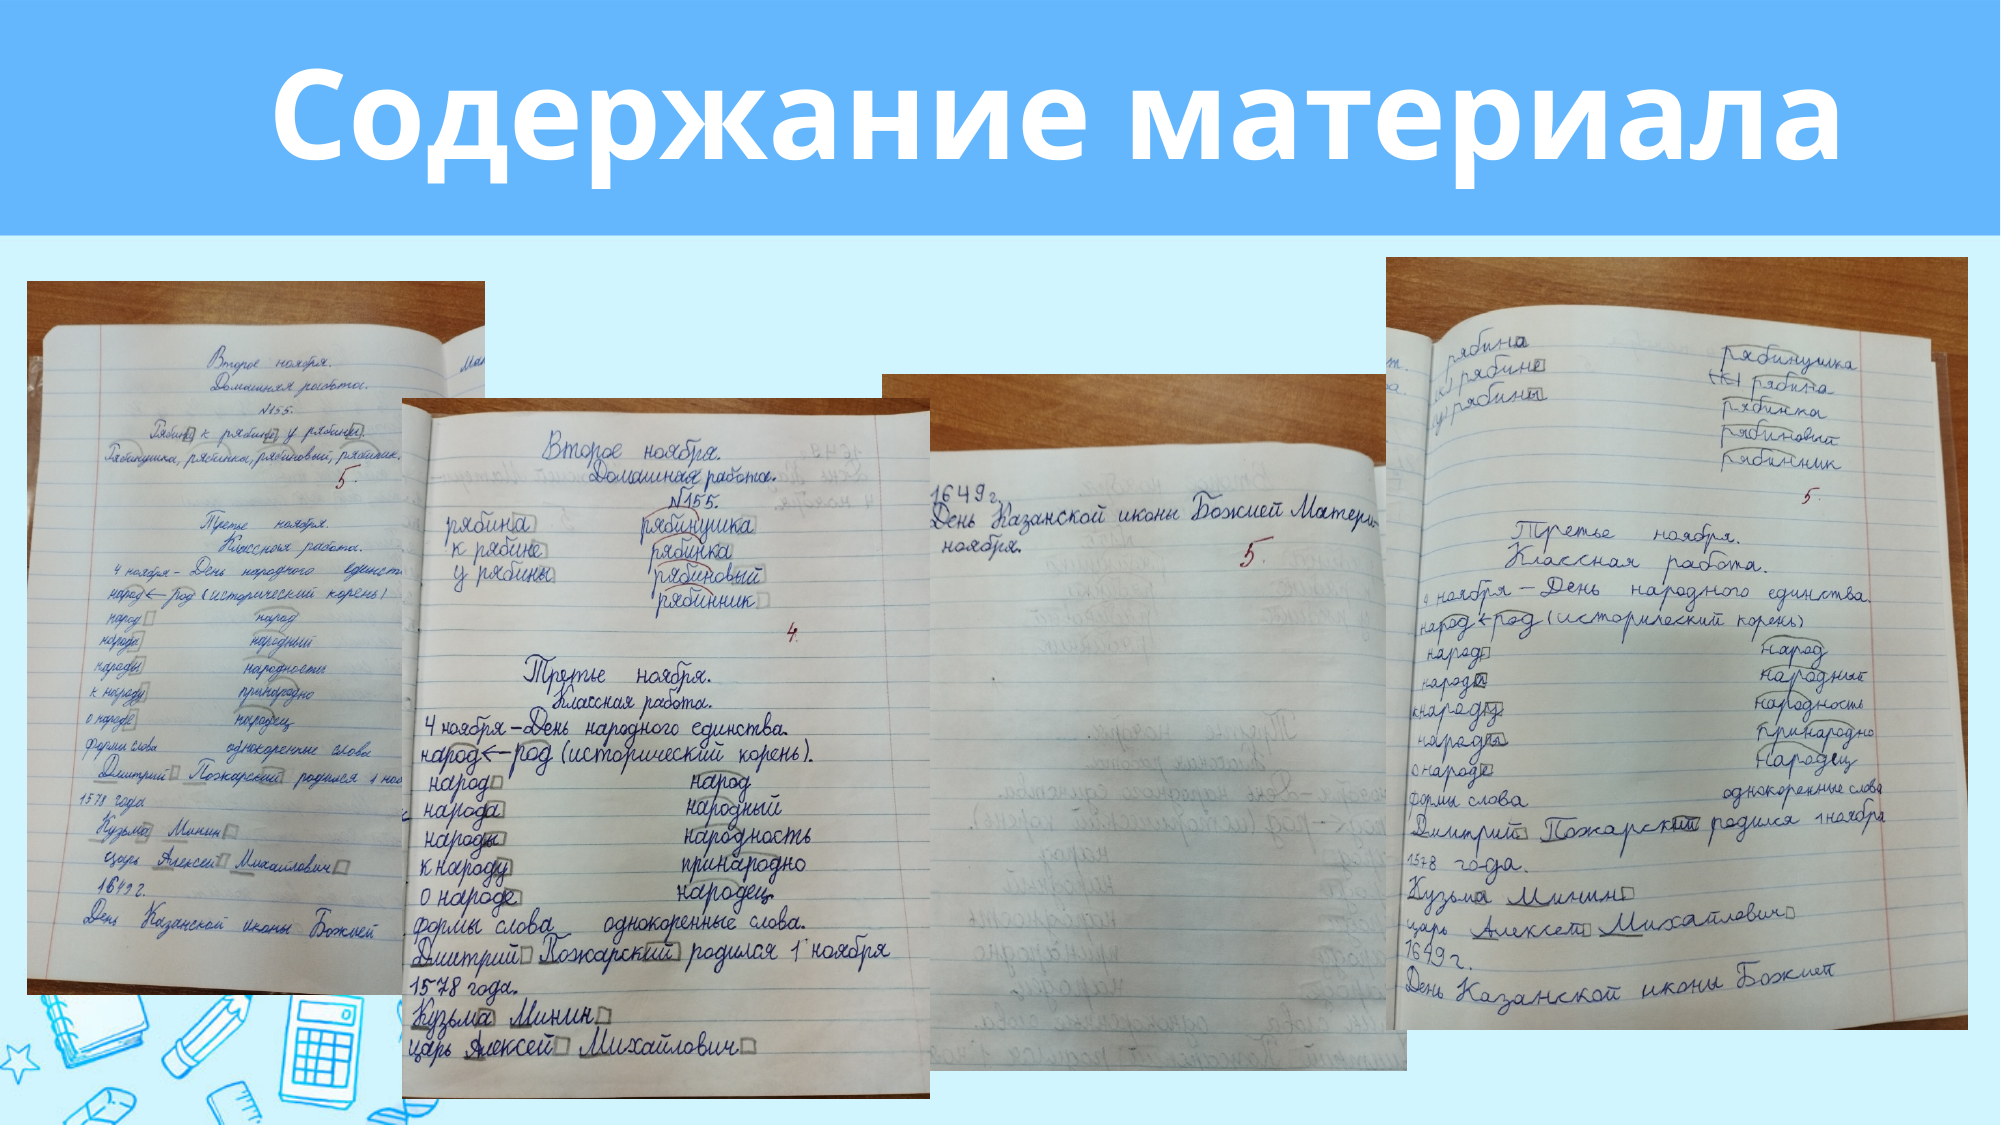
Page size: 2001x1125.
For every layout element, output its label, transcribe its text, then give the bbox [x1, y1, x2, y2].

title Содержание материала [210, 10, 1907, 228]
picture [0, 0, 2001, 1125]
